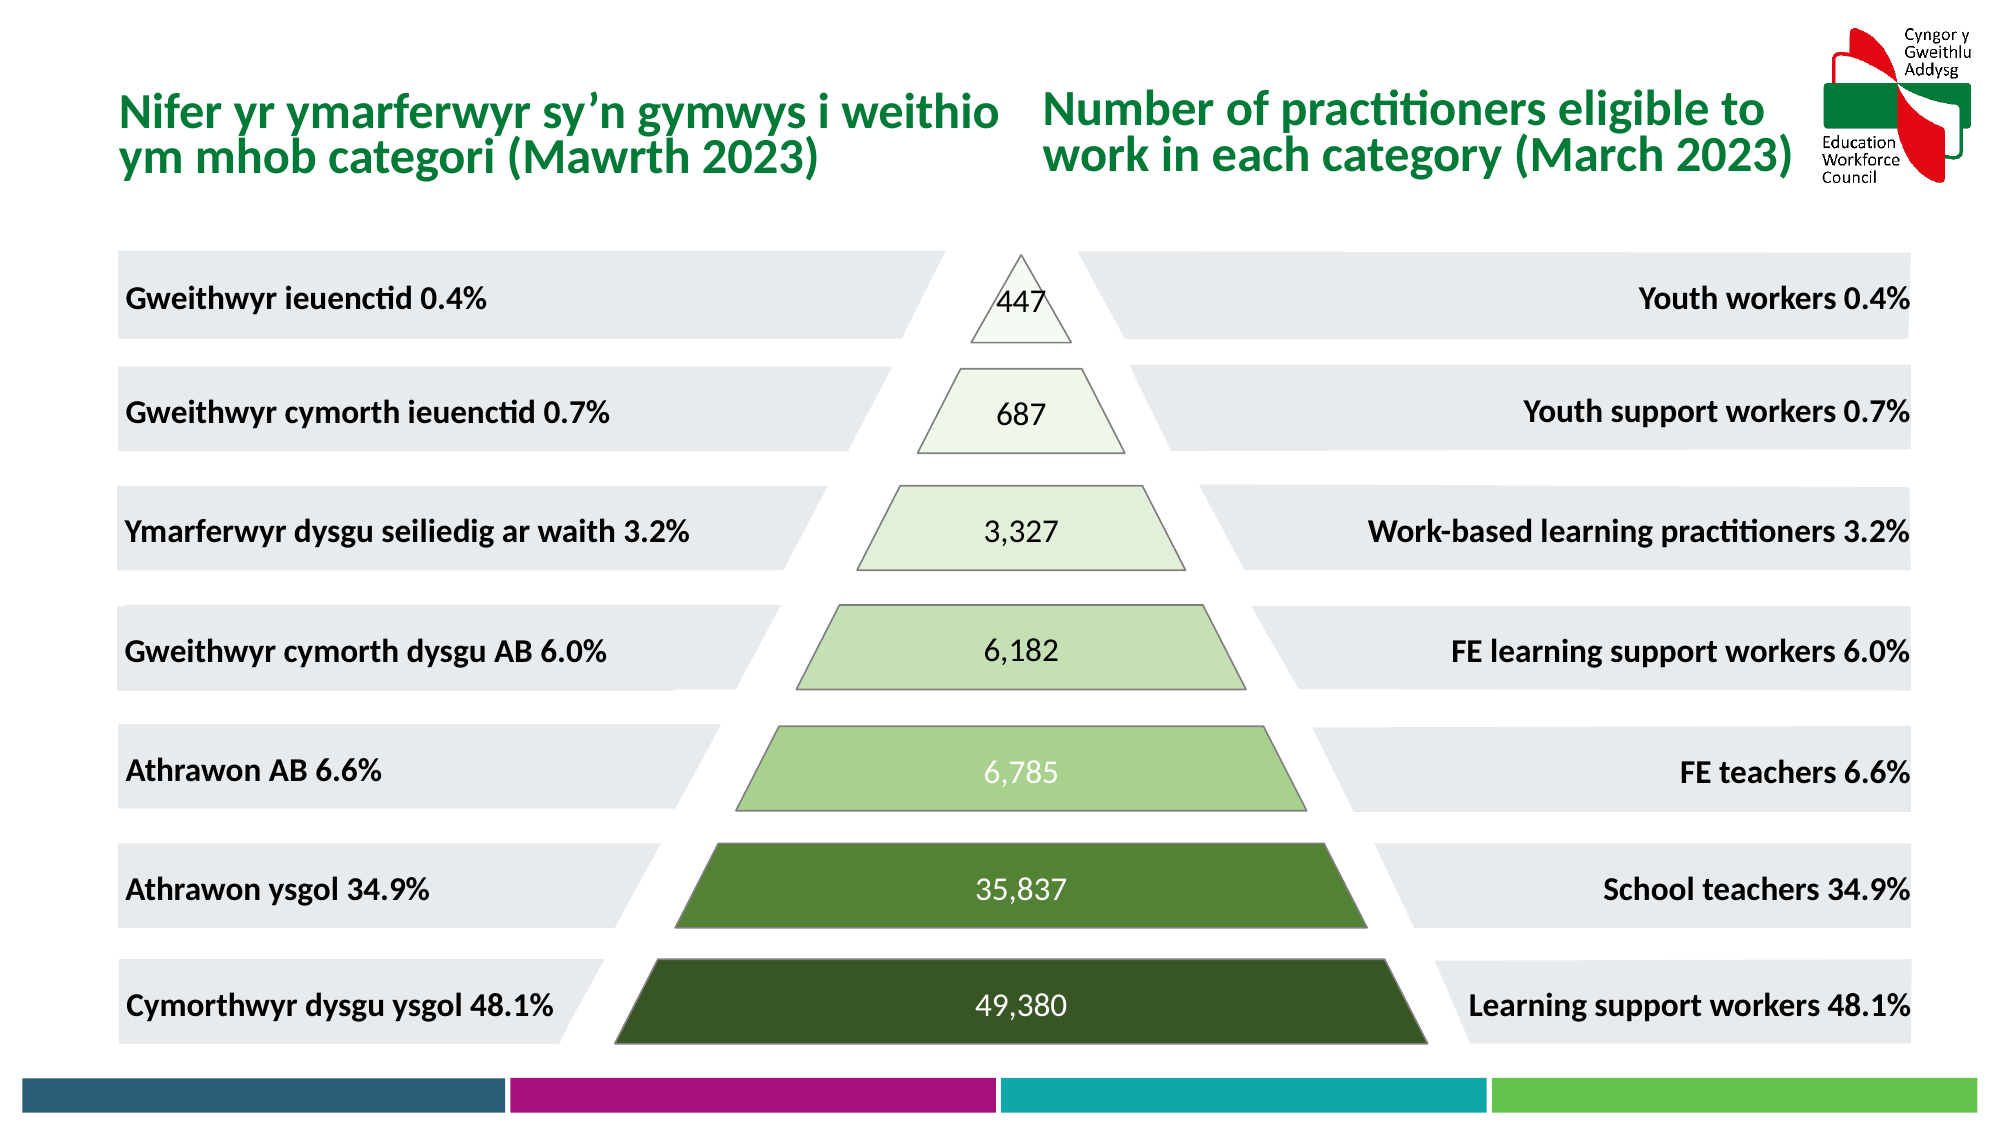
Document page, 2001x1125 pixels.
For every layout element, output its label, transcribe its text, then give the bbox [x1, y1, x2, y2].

picture [1822, 28, 1971, 183]
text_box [117, 250, 1912, 1044]
list Nifer yr ymarferwyr sy’n gymwys i weithio ym mhob categori (Mawrth 2023) [103, 85, 1015, 221]
list Number of practitioners eligible to work in each category (March 2023) [1027, 81, 1841, 217]
